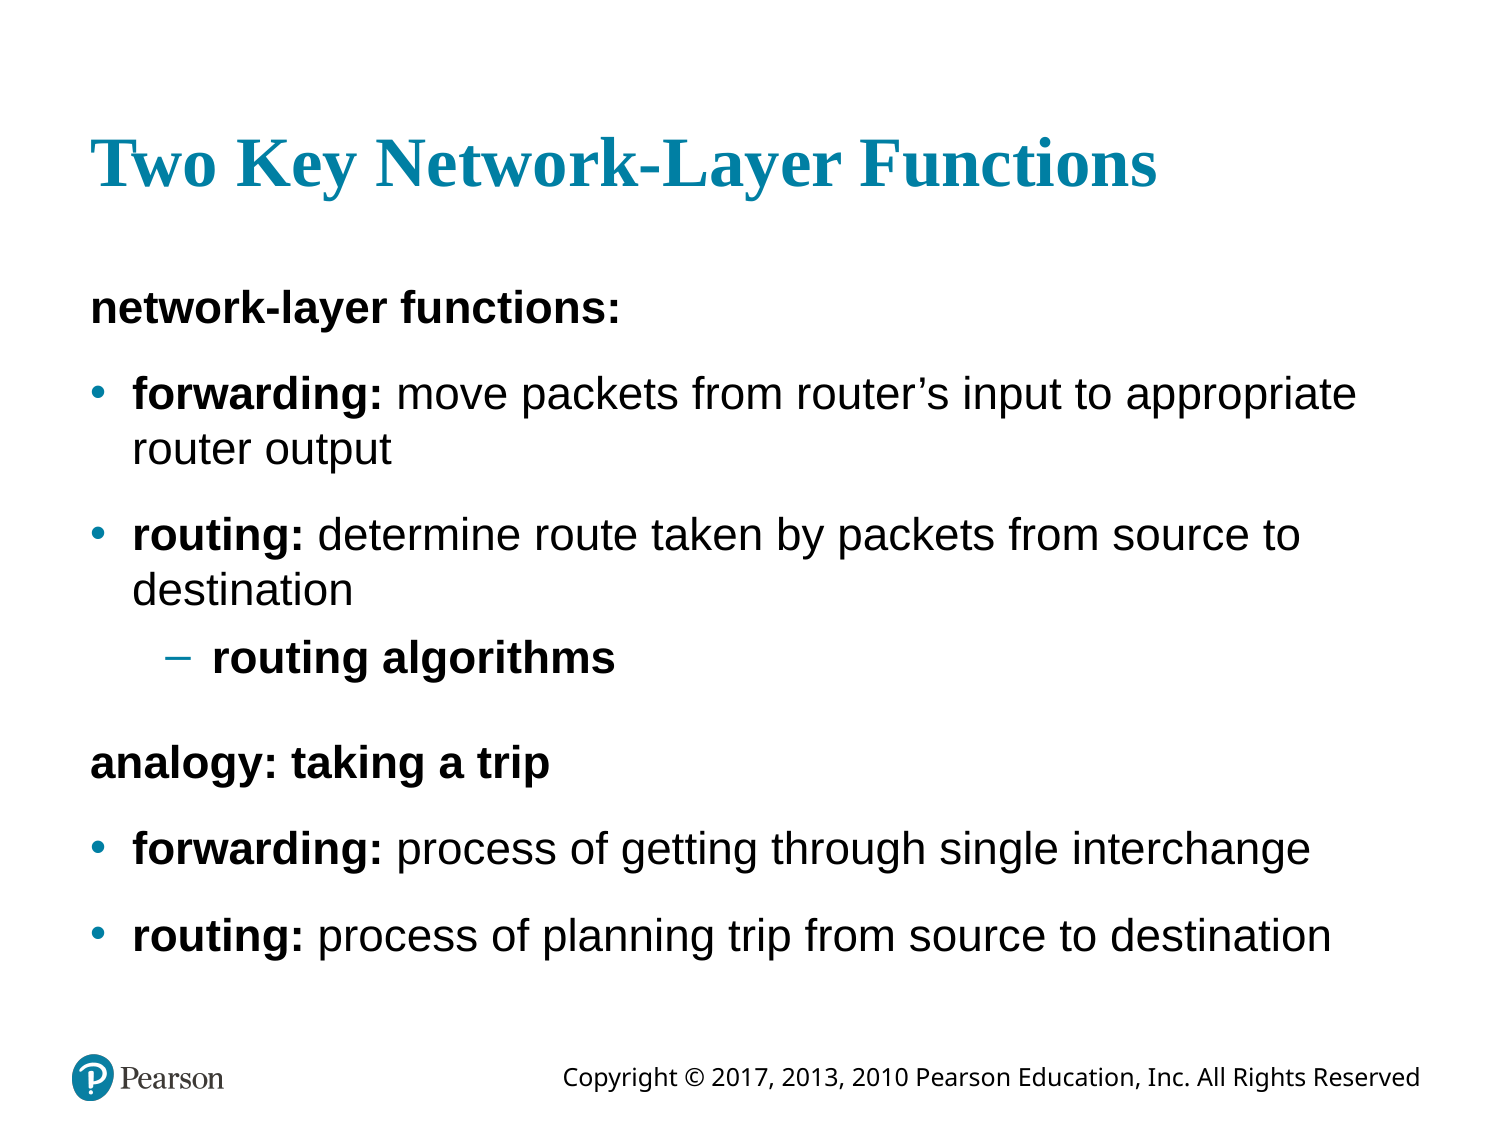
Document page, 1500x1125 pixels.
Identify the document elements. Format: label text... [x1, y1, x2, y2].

list network-layer functions: forwarding: move packets from router’s input to appropriate router output routing: determine route taken by packets from source to destination routing algorithms [75, 262, 1425, 697]
picture [98, 1054, 224, 1101]
title Two Key Network-Layer Functions [75, 35, 1425, 216]
picture [72, 1087, 83, 1101]
picture [72, 1054, 88, 1070]
list analogy: taking a trip forwarding: process of getting through single interchange routing: process of planning trip from source to destination [75, 717, 1425, 966]
picture [80, 1063, 106, 1088]
